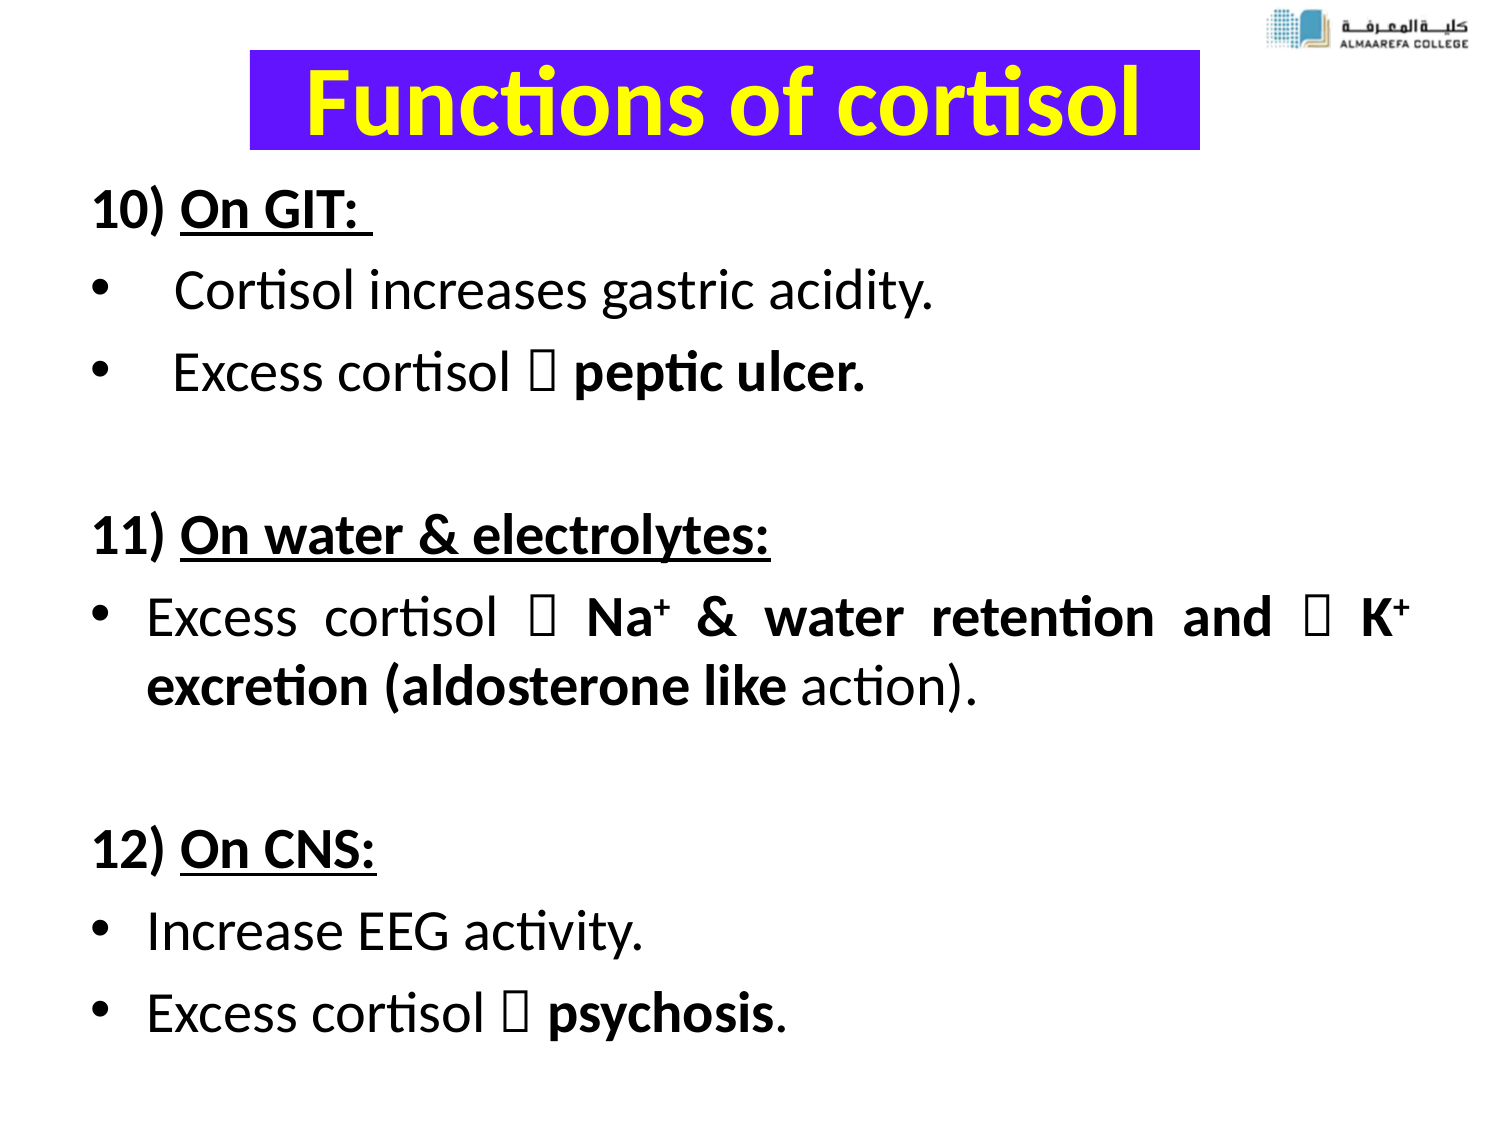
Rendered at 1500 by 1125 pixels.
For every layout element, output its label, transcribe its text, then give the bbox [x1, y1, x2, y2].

list 10) On GIT: Cortisol increases gastric acidity. Excess cortisol  peptic ulcer. 11) On water & electrolytes: Excess cortisol  Na+ & water retention and  K+ excretion (aldosterone like action). 12) On CNS: Increase EEG activity. Excess cortisol  psychosis. [75, 162, 1425, 1125]
picture [1262, 0, 1473, 65]
title Functions of cortisol [249, 50, 1200, 150]
